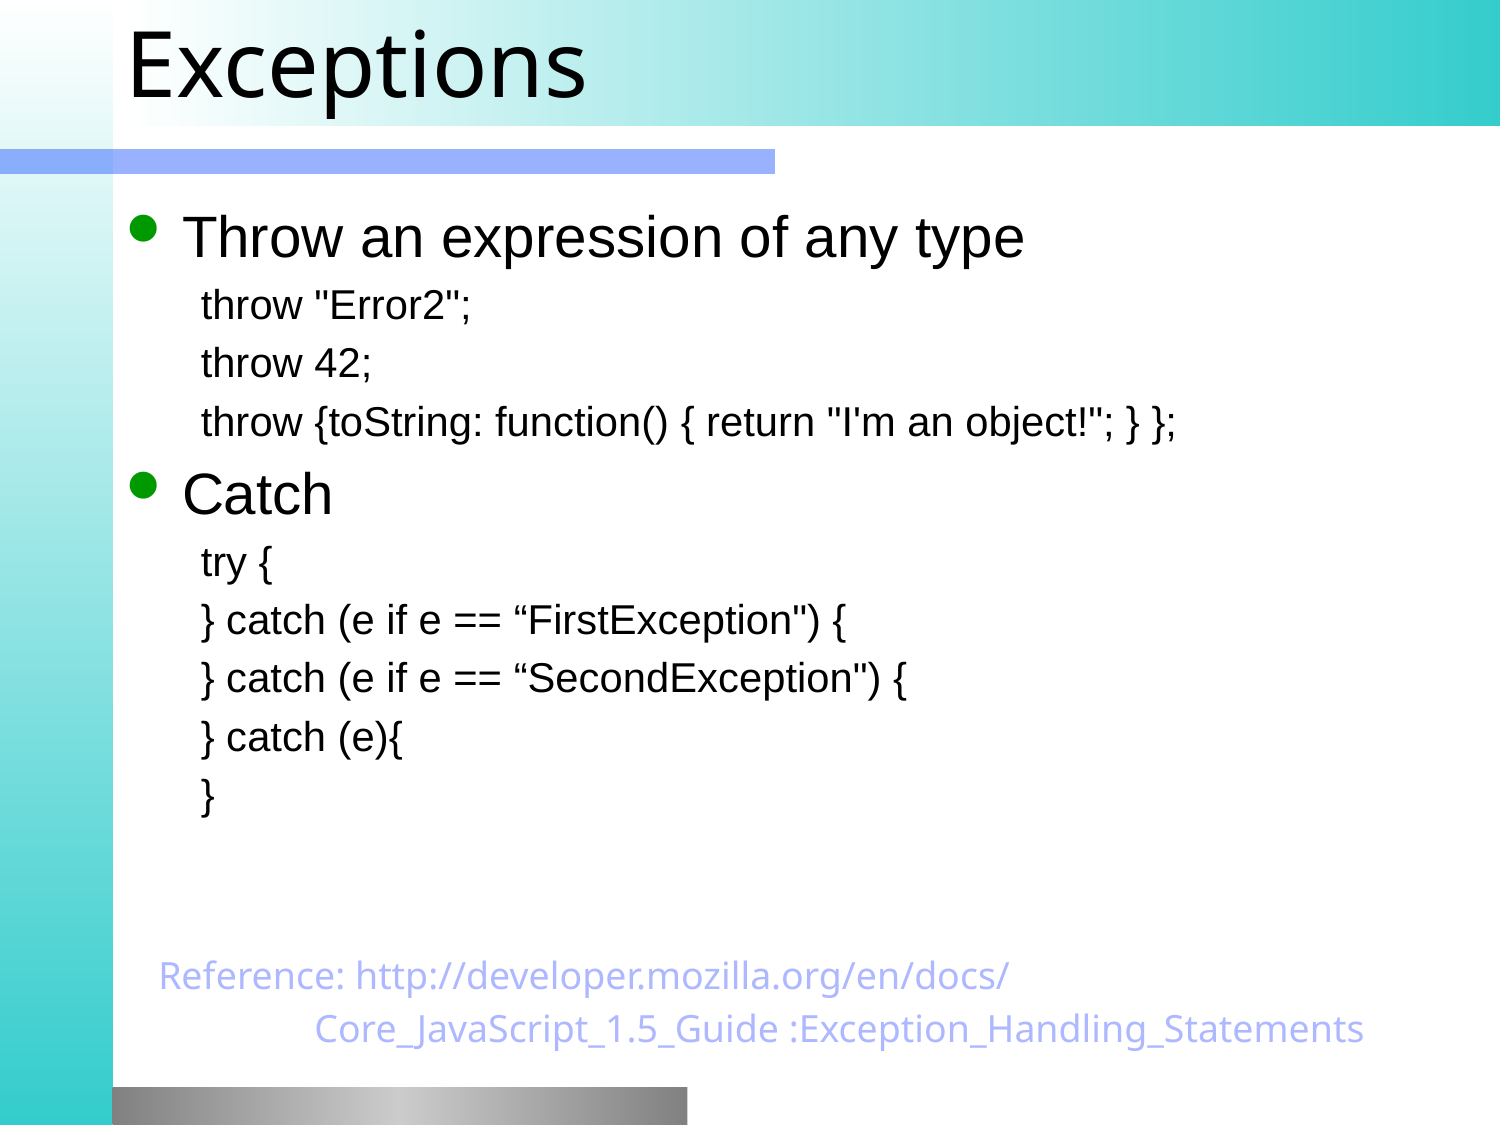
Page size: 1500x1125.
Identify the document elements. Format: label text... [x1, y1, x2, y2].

title Exceptions [110, 0, 1424, 126]
list Throw an expression of any type throw "Error2"; throw 42; throw {toString: function() { return "I'm an object!"; } }; Catch try { } catch (e if e == “FirstException") { // do something } catch (e if e == “SecondException") { // do something else } catch (e){ // executed if no match above } [110, 191, 1451, 994]
text_box Reference: http://developer.mozilla.org/en/docs/ Core_JavaScript_1.5_Guide :Exception_Handling_Statements [143, 945, 1381, 1058]
